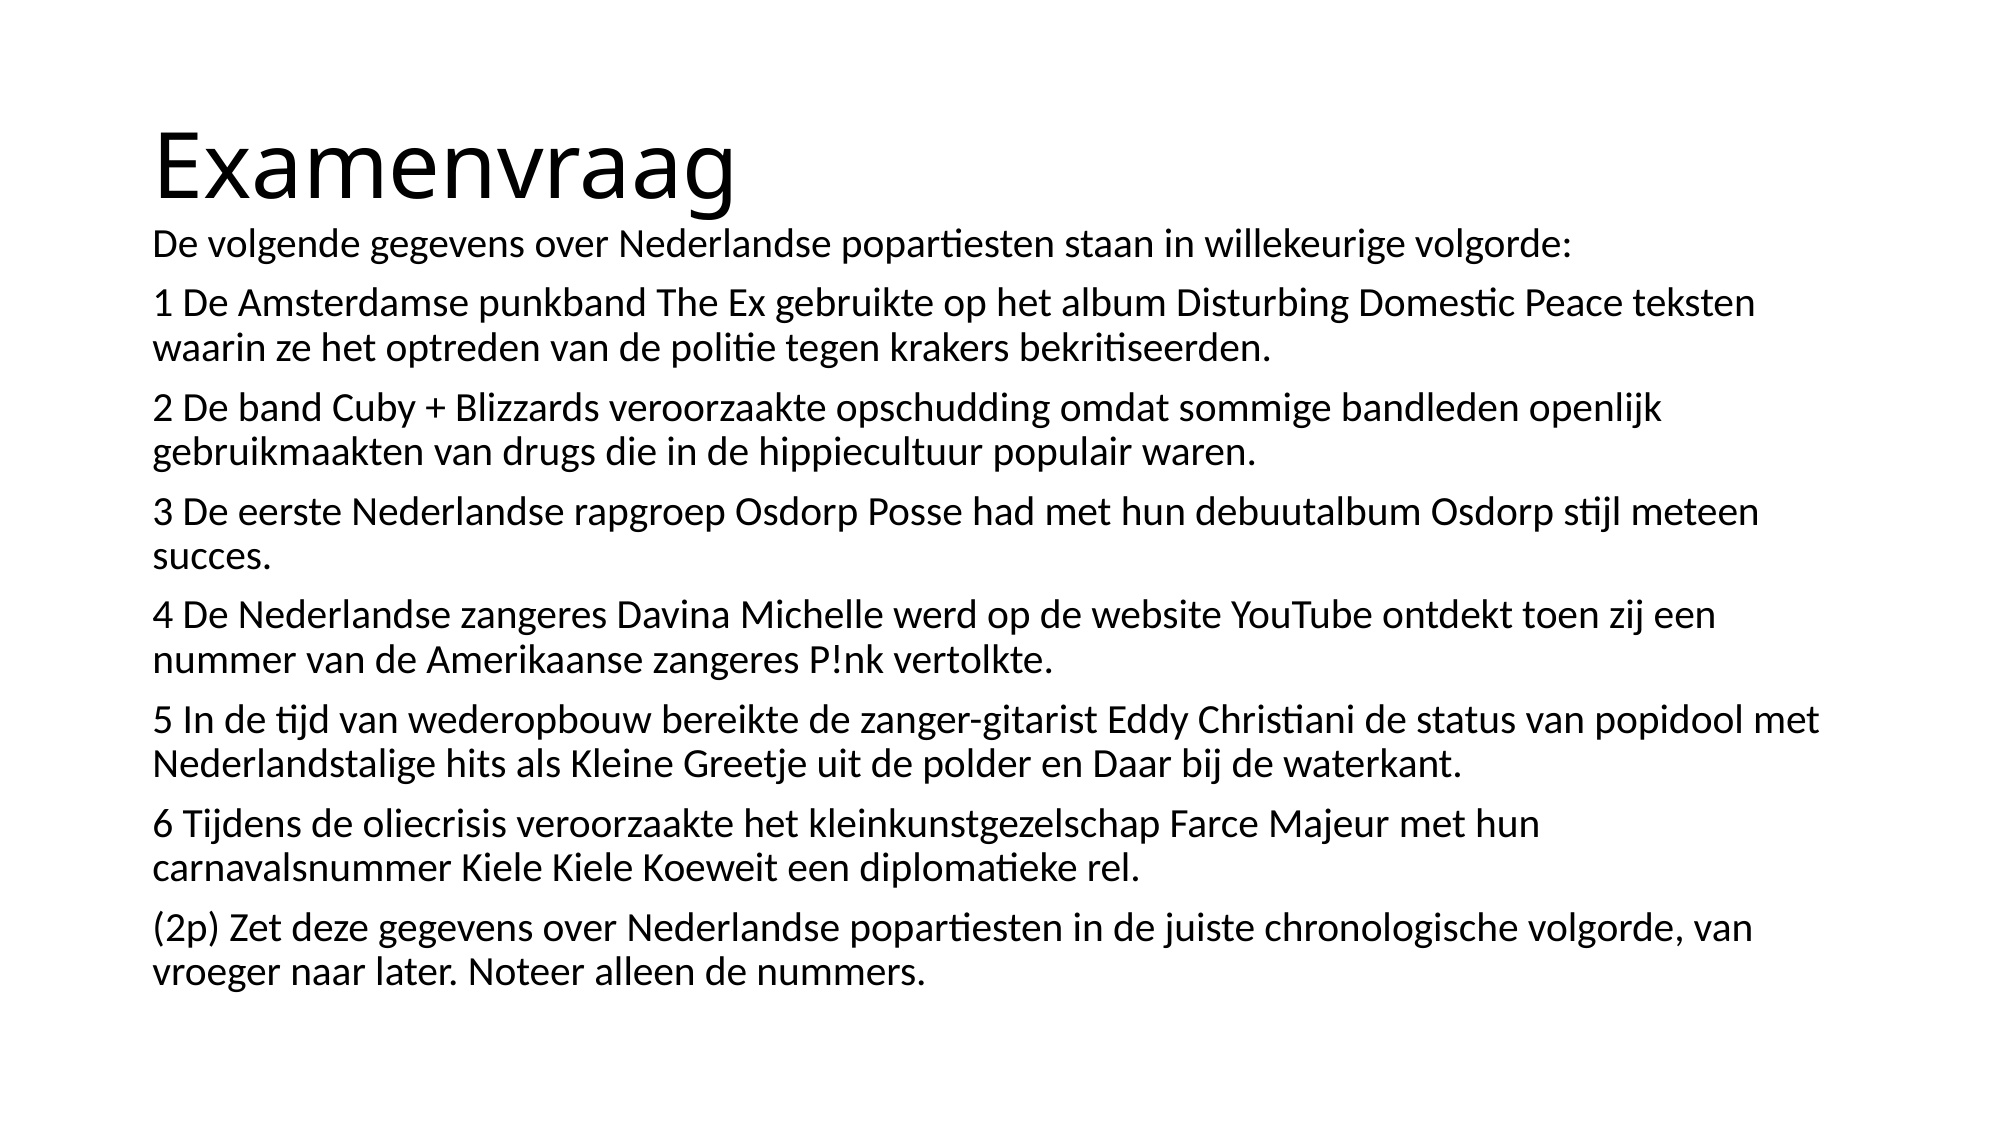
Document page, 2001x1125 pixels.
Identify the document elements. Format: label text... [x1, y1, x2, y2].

title Examenvraag [137, 59, 1863, 214]
list De volgende gegevens over Nederlandse popartiesten staan in willekeurige volgorde: 1 De Amsterdamse punkband The Ex gebruikte op het album Disturbing Domestic Peace teksten waarin ze het optreden van de politie tegen krakers bekritiseerden. 2 De band Cuby + Blizzards veroorzaakte opschudding omdat sommige bandleden openlijk gebruikmaakten van drugs die in de hippiecultuur populair waren. 3 De eerste Nederlandse rapgroep Osdorp Posse had met hun debuutalbum Osdorp stijl meteen succes. 4 De Nederlandse zangeres Davina Michelle werd op de website YouTube ontdekt toen zij een nummer van de Amerikaanse zangeres P!nk vertolkte. 5 In de tijd van wederopbouw bereikte de zanger-gitarist Eddy Christiani de status van popidool met Nederlandstalige hits als Kleine Greetje uit de polder en Daar bij de waterkant. 6 Tijdens de oliecrisis veroorzaakte het kleinkunstgezelschap Farce Majeur met hun carnavalsnummer Kiele Kiele Koeweit een diplomatieke rel. (2p) Zet deze gegevens over Nederlandse popartiesten in de juiste chronologische volgorde, van vroeger naar later. Noteer alleen de nummers. [137, 214, 1863, 1014]
